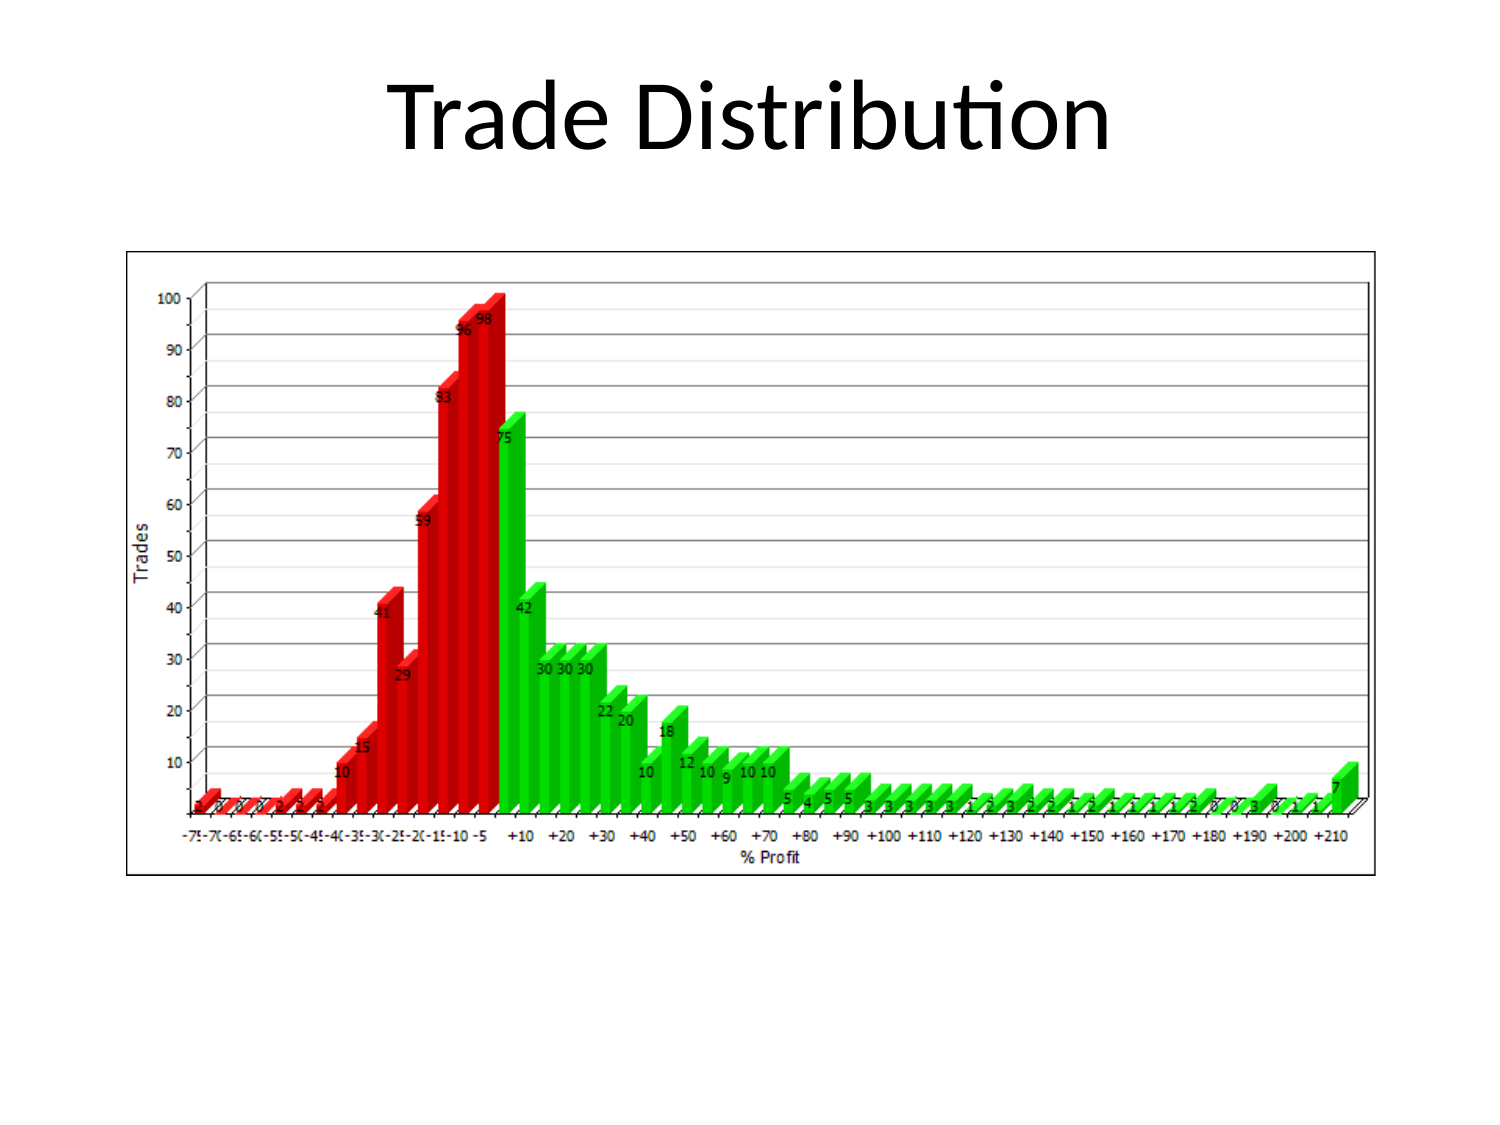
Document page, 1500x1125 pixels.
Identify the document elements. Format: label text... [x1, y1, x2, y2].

text_box Trade Distribution [0, 42, 1500, 178]
picture [123, 248, 1376, 876]
